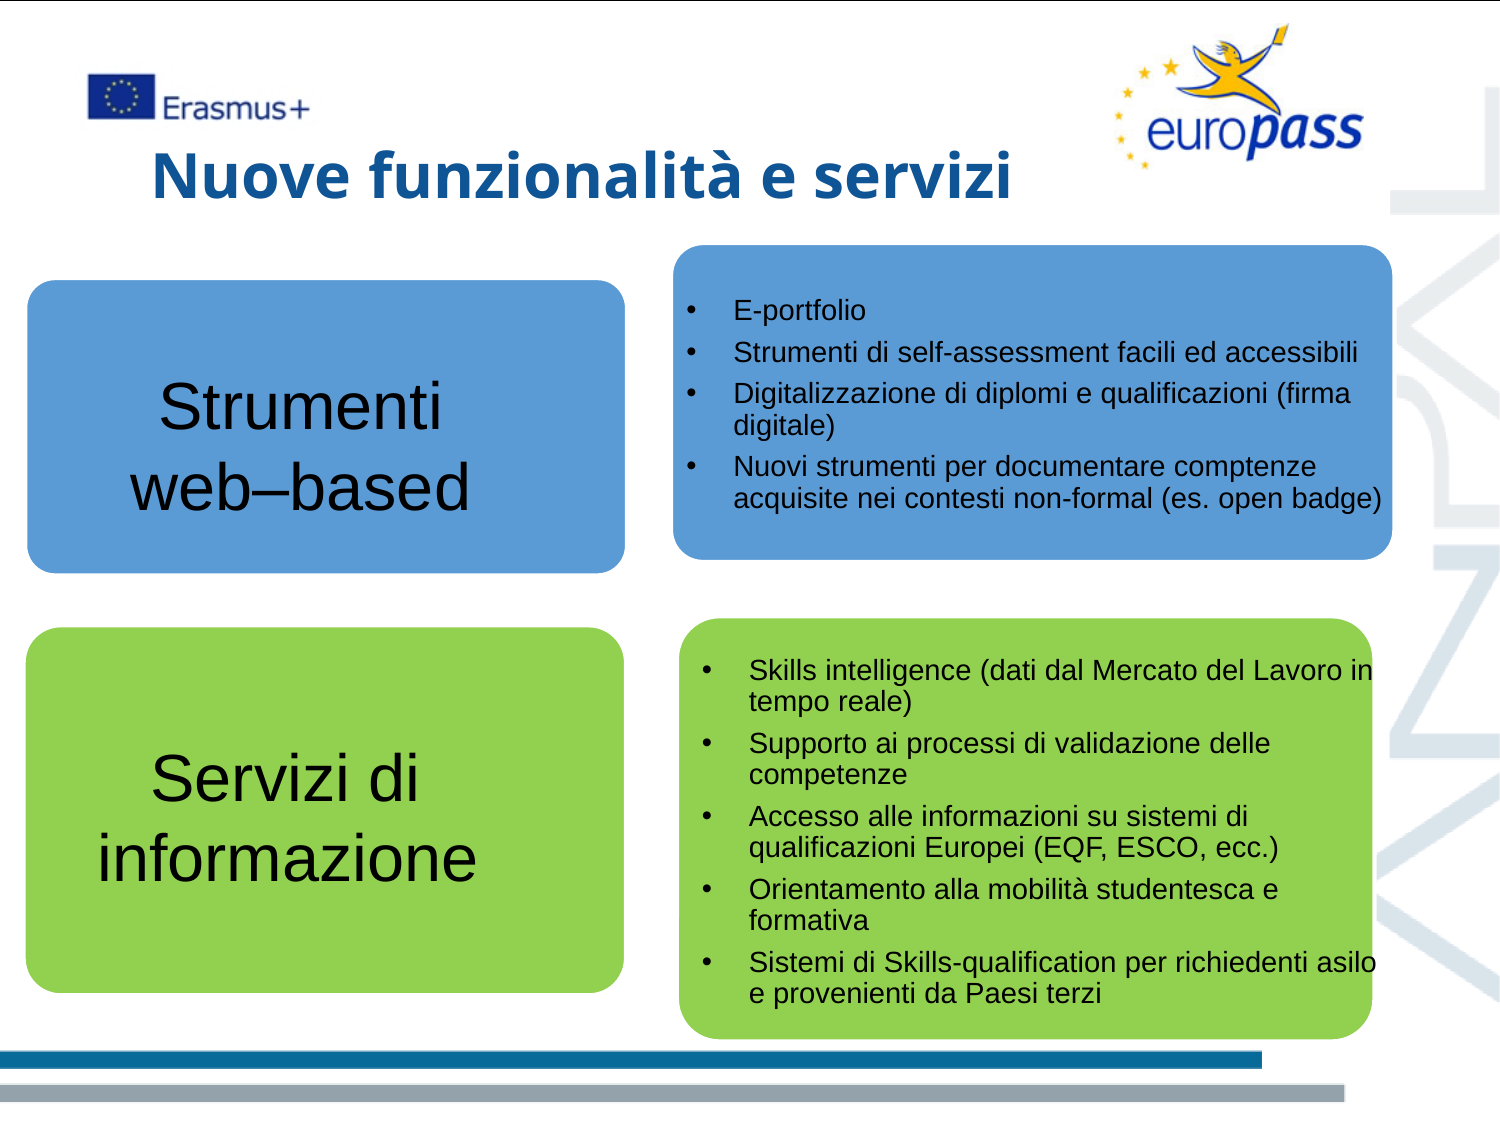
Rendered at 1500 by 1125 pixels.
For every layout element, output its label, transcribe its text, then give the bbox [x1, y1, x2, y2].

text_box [0, 242, 1428, 1057]
text_box Nuove funzionalità e servizi [0, 96, 1258, 241]
picture [0, 0, 1500, 1125]
